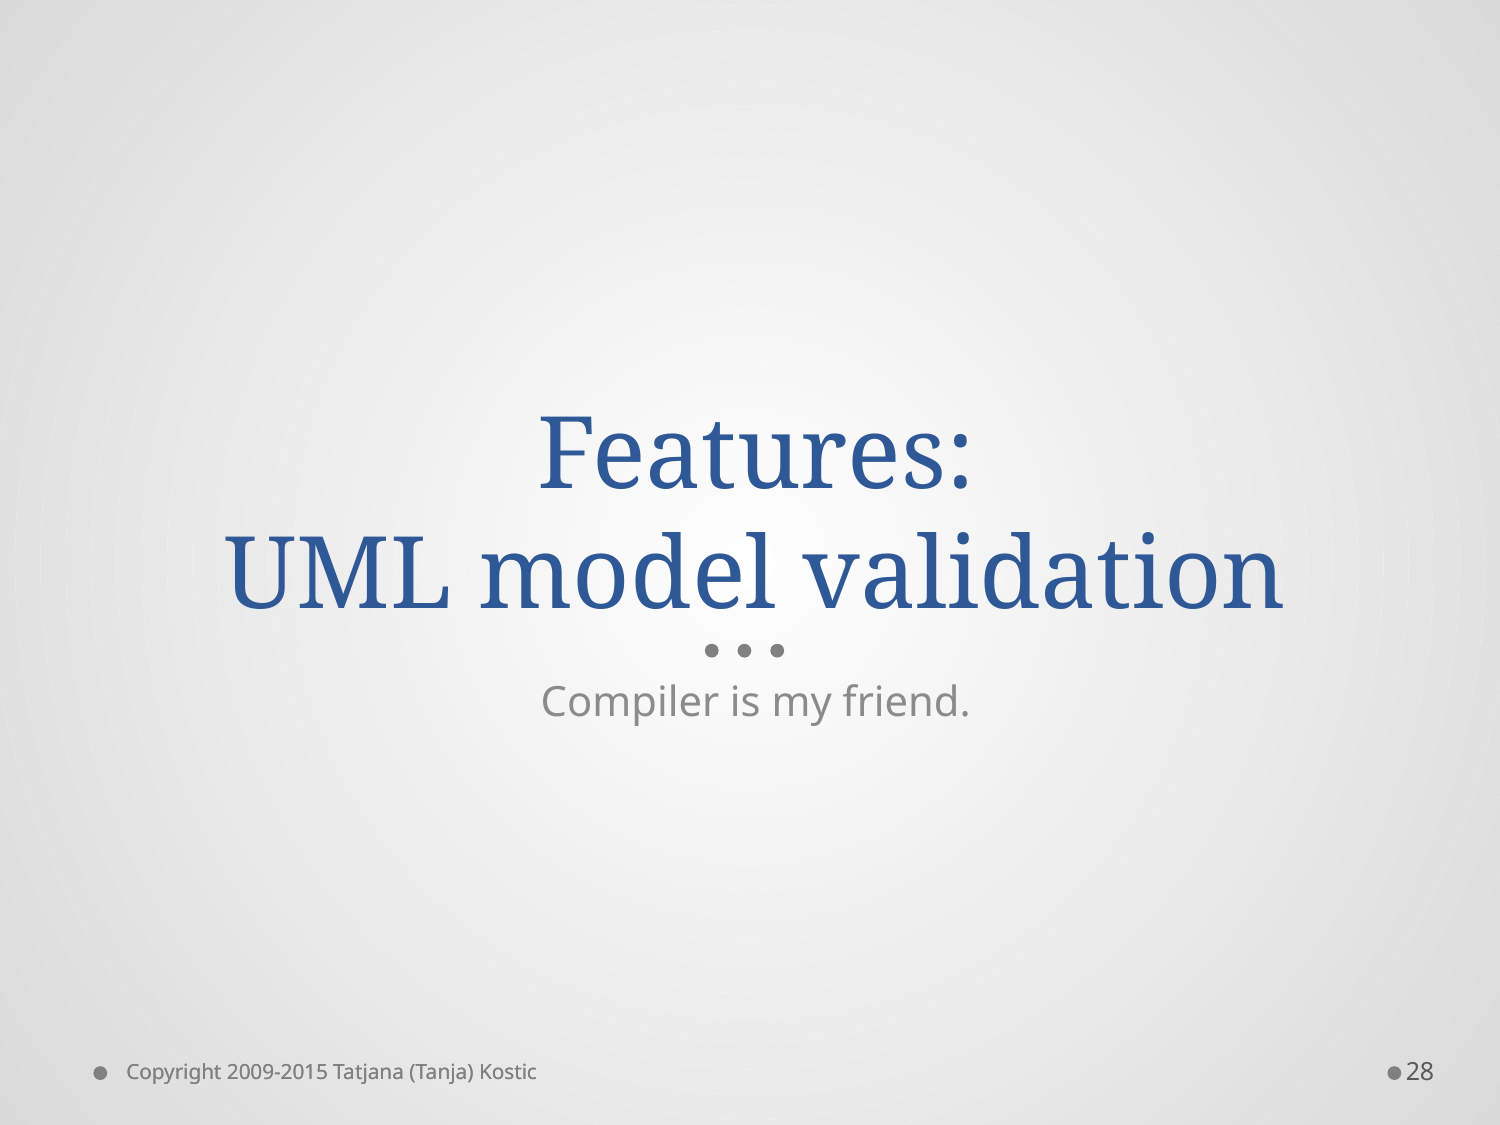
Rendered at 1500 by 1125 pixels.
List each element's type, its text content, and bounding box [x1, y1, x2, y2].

slide_number 28 [1401, 1042, 1494, 1103]
list Compiler is my friend. [118, 667, 1394, 854]
title Features: UML model validation [118, 224, 1394, 636]
